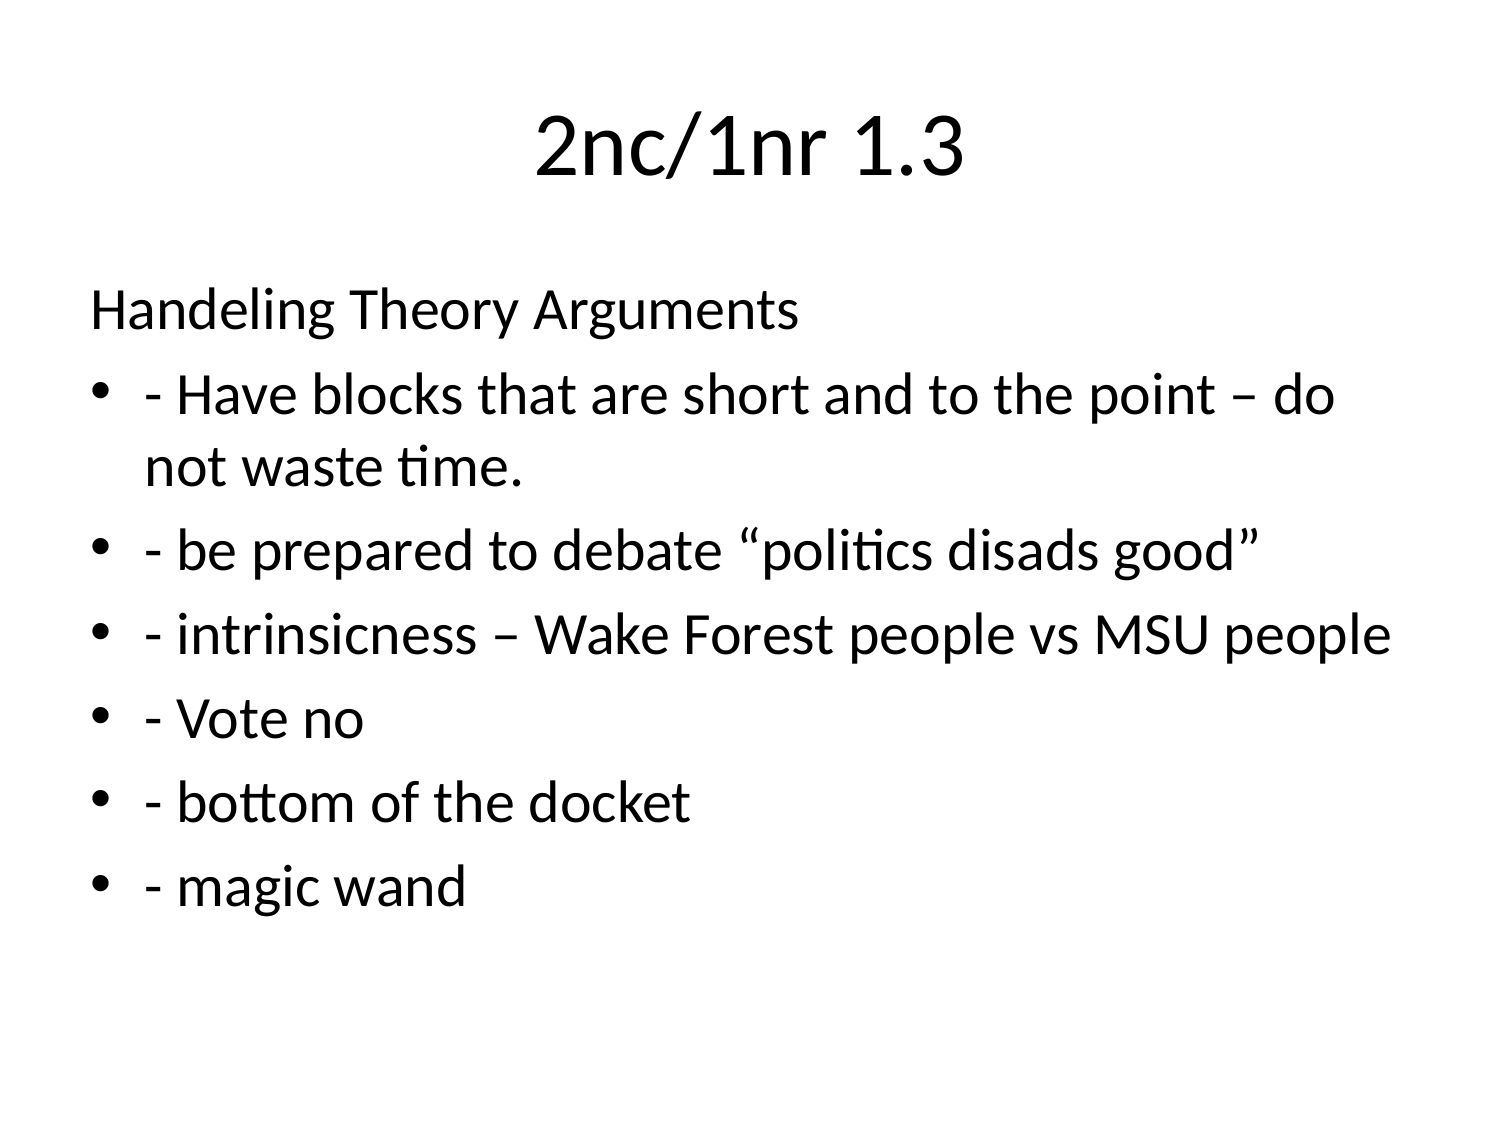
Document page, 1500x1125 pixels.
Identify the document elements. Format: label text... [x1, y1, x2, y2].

title 2nc/1nr 1.3 [75, 45, 1425, 233]
list Handeling Theory Arguments - Have blocks that are short and to the point – do not waste time. - be prepared to debate “politics disads good” - intrinsicness – Wake Forest people vs MSU people - Vote no - bottom of the docket - magic wand [75, 262, 1425, 1005]
